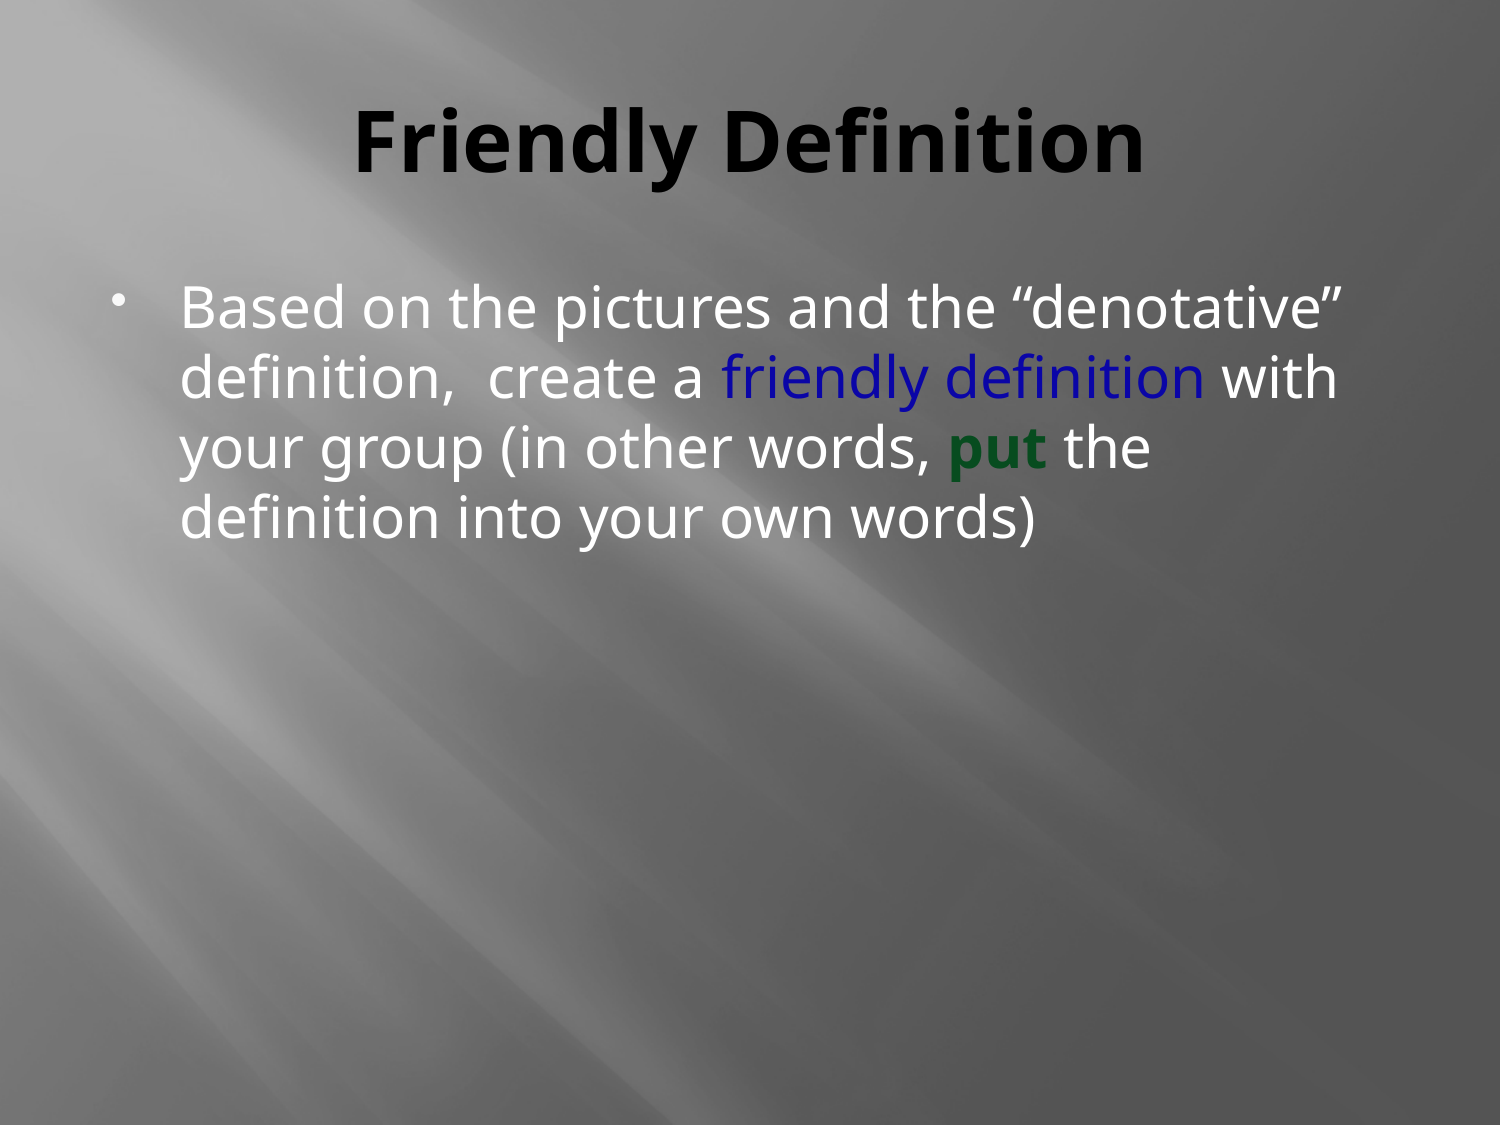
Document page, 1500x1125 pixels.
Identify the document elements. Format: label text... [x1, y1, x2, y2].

list Based on the pictures and the “denotative” definition, create a friendly definition with your group (in other words, put the definition into your own words) [75, 262, 1425, 1035]
title Friendly Definition [75, 45, 1425, 233]
